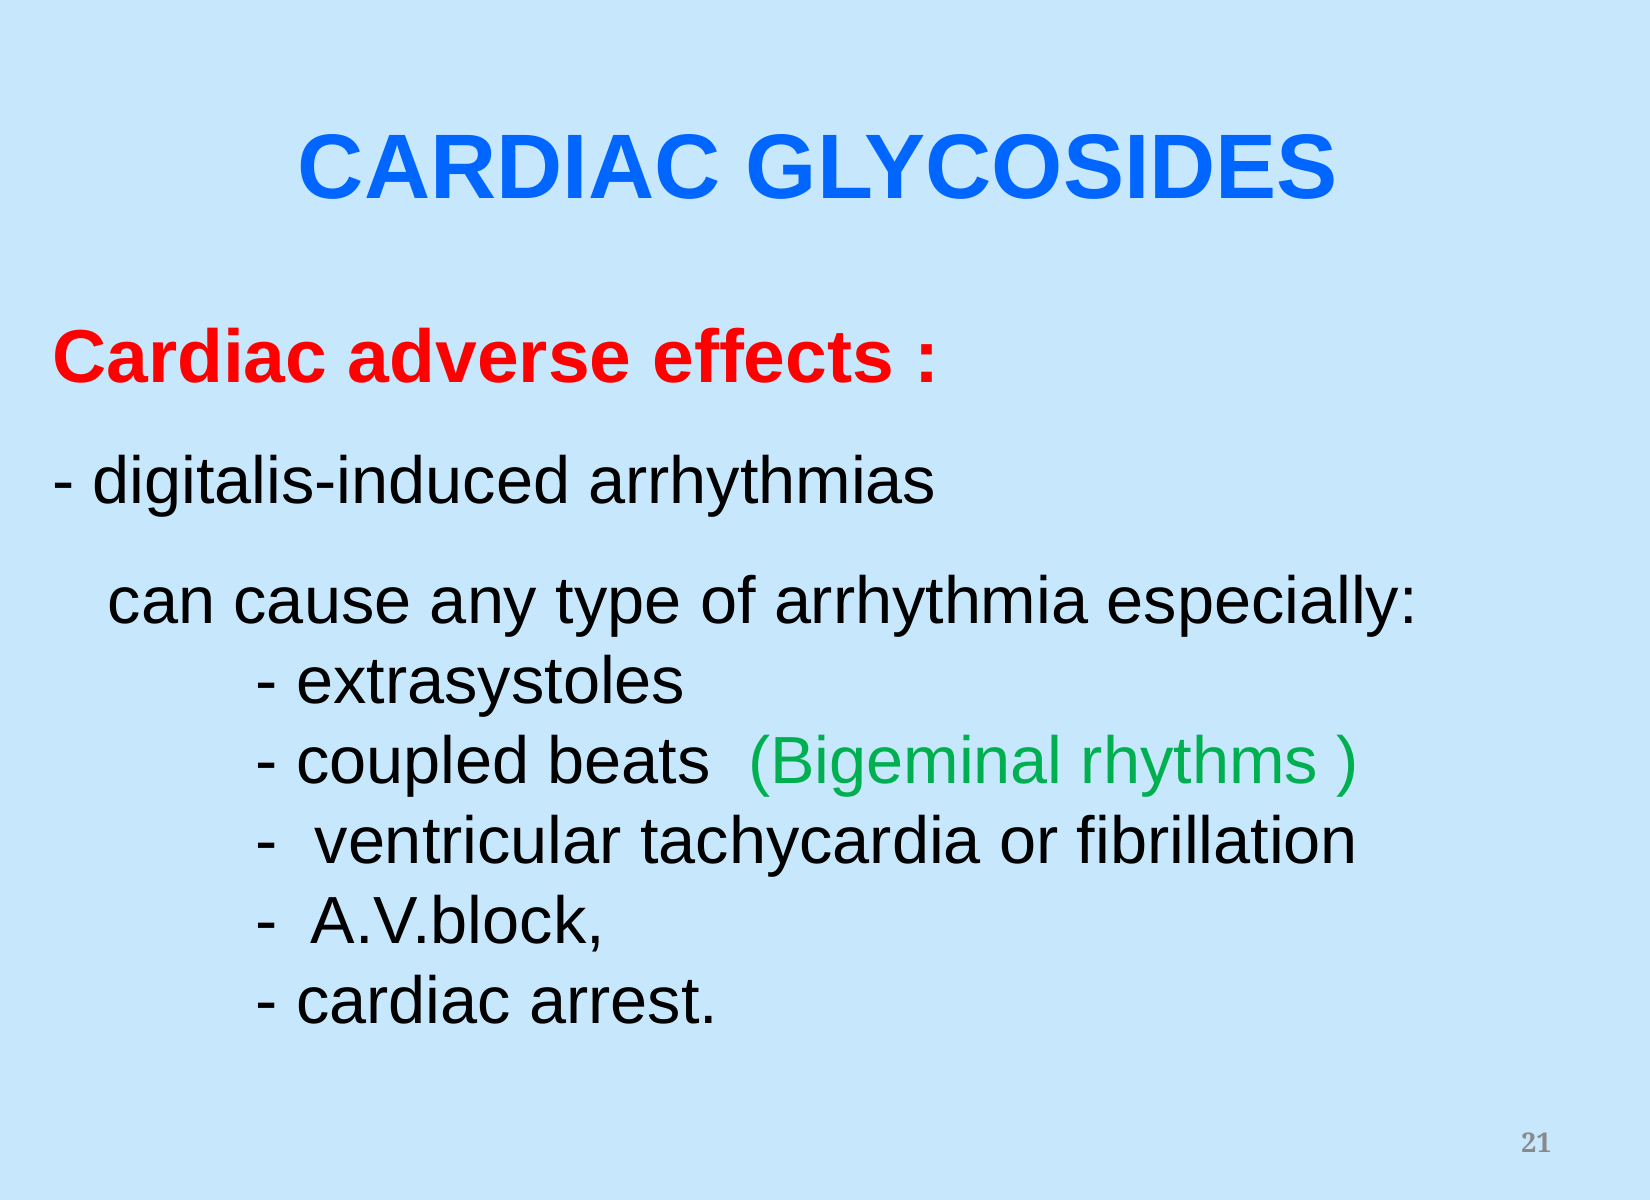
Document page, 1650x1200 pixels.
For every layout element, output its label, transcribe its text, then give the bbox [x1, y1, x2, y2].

text_box CARDIAC GLYCOSIDES Cardiac adverse effects : - digitalis-induced arrhythmias can cause any type of arrhythmia especially: - extrasystoles - coupled beats (Bigeminal rhythms ) - ventricular tachycardia or fibrillation - A.V.block, - cardiac arrest. [37, 99, 1600, 1200]
